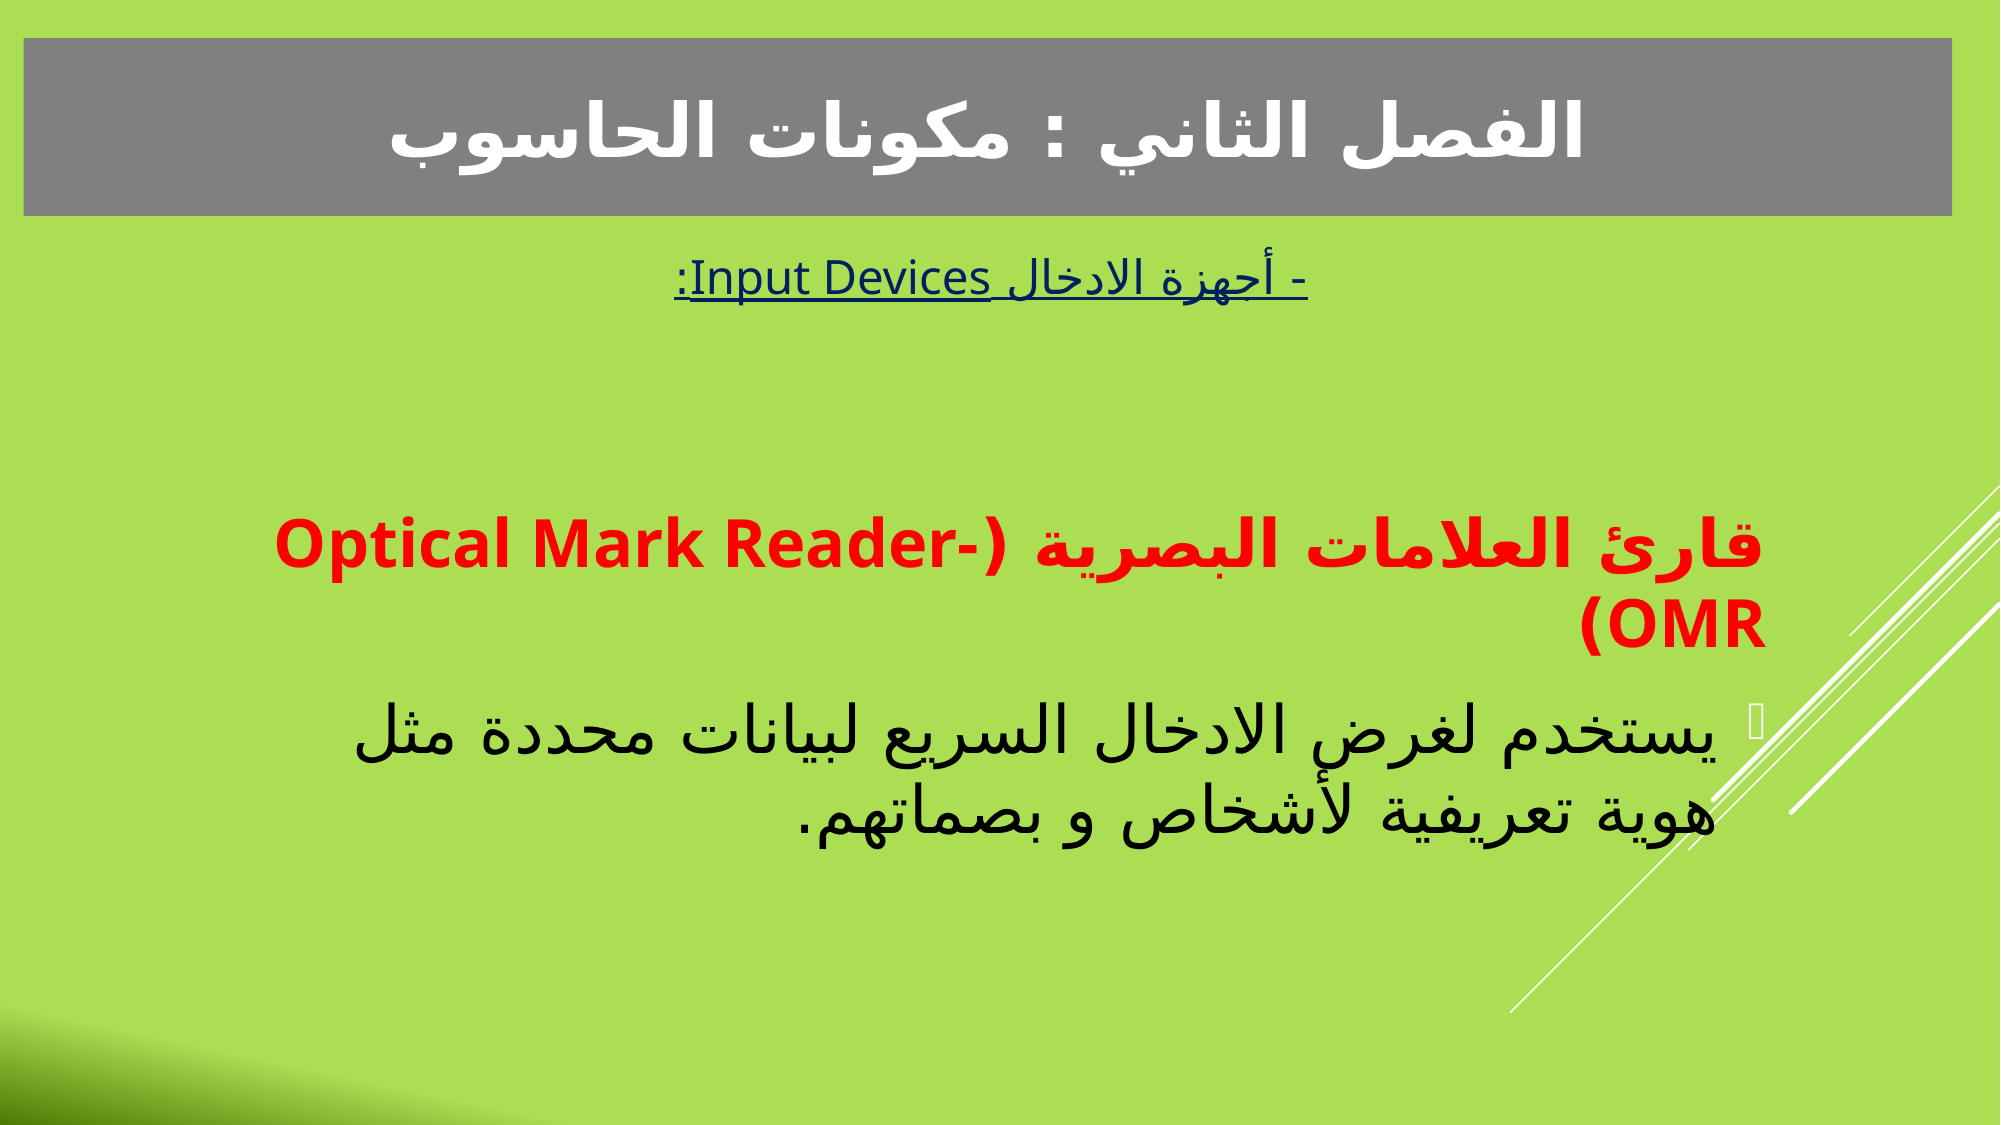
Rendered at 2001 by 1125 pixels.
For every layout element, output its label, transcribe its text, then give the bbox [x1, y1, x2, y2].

text_box الفصل الثاني : مكونات الحاسوب [23, 38, 1953, 216]
list قارئ العلامات البصرية (Optical Mark Reader-OMR) يستخدم لغرض الادخال السريع لبيانات محددة مثل هوية تعريفية لأشخاص و بصماتهم. [208, 347, 1782, 1106]
text_box - أجهزة الادخال Input Devices: [653, 220, 1323, 331]
